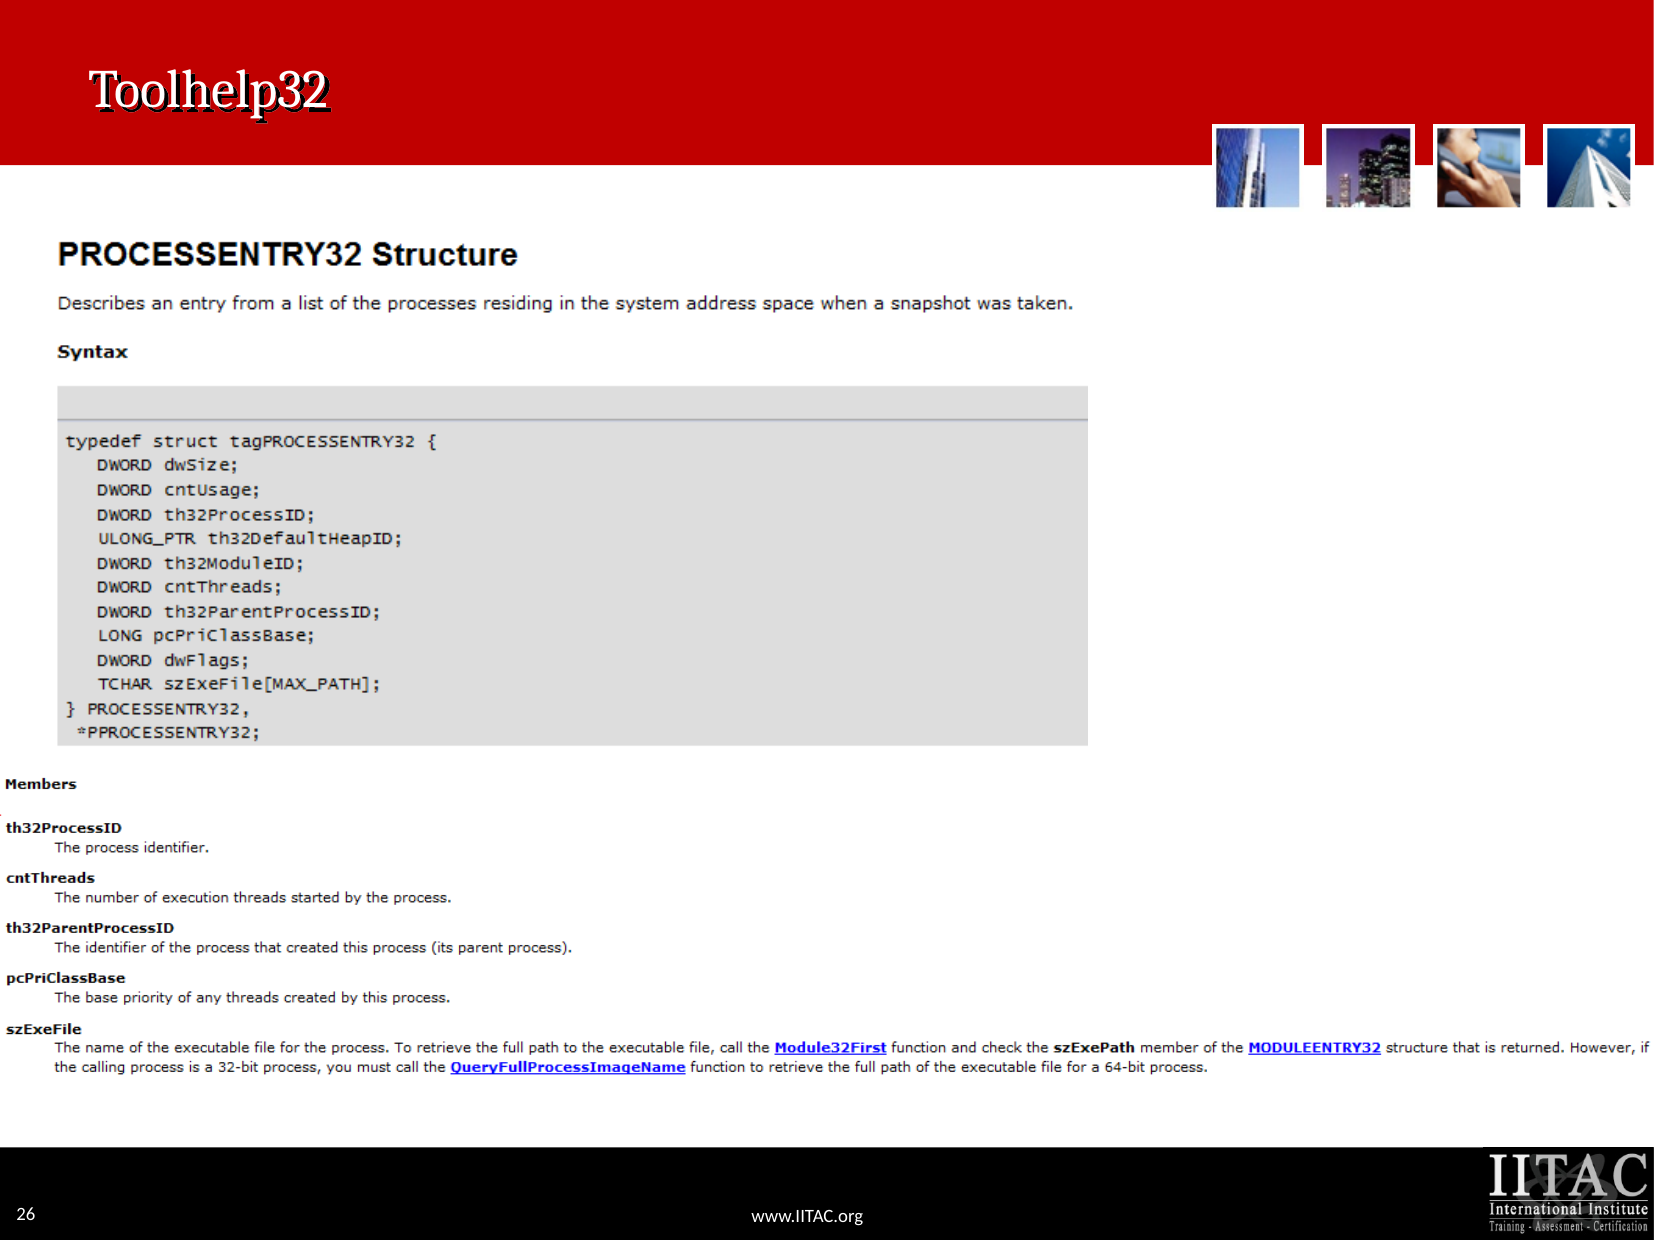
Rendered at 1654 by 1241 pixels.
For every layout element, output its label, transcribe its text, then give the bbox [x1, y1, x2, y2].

picture [1433, 135, 1525, 212]
picture [53, 233, 1088, 757]
title Toolhelp32 [71, 41, 1596, 130]
picture [1543, 124, 1635, 212]
picture [1483, 1147, 1654, 1240]
slide_number 26 [0, 1192, 152, 1241]
picture [1212, 135, 1304, 212]
picture [1322, 135, 1415, 212]
footer www.IITAC.org [152, 1195, 1466, 1241]
picture [0, 772, 1654, 1084]
